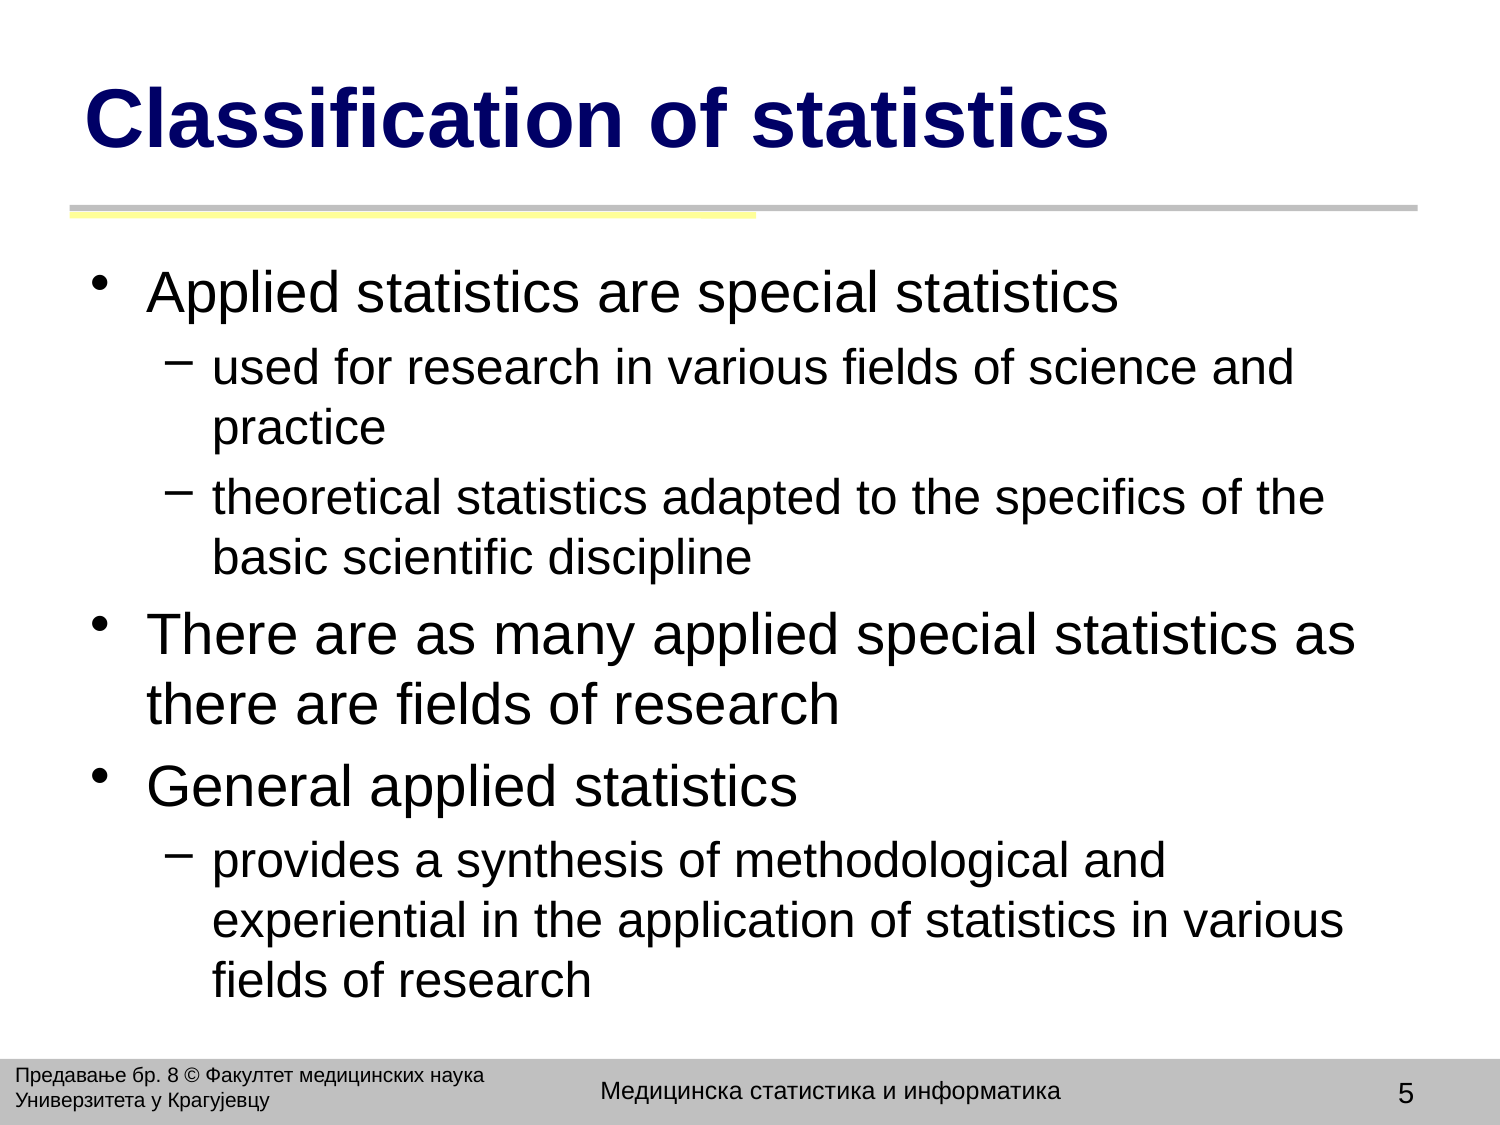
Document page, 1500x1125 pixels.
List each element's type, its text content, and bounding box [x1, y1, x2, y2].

slide_number Предавање бр. 8 © Факултет медицинских наука Универзитета у Крагујевцу [0, 1053, 614, 1108]
title Classification of statistics [69, 19, 1426, 208]
footer Медицинска статистика и информатика [512, 1066, 1151, 1125]
list Applied statistics are special statistics used for research in various fields of science and practice theoretical statistics adapted to the specifics of the basic scientific discipline There are as many applied special statistics as there are fields of research General applied statistics provides a synthesis of methodological and experiential in the application of statistics in various fields of research [74, 246, 1426, 1023]
slide_number 5 [1164, 1066, 1430, 1125]
